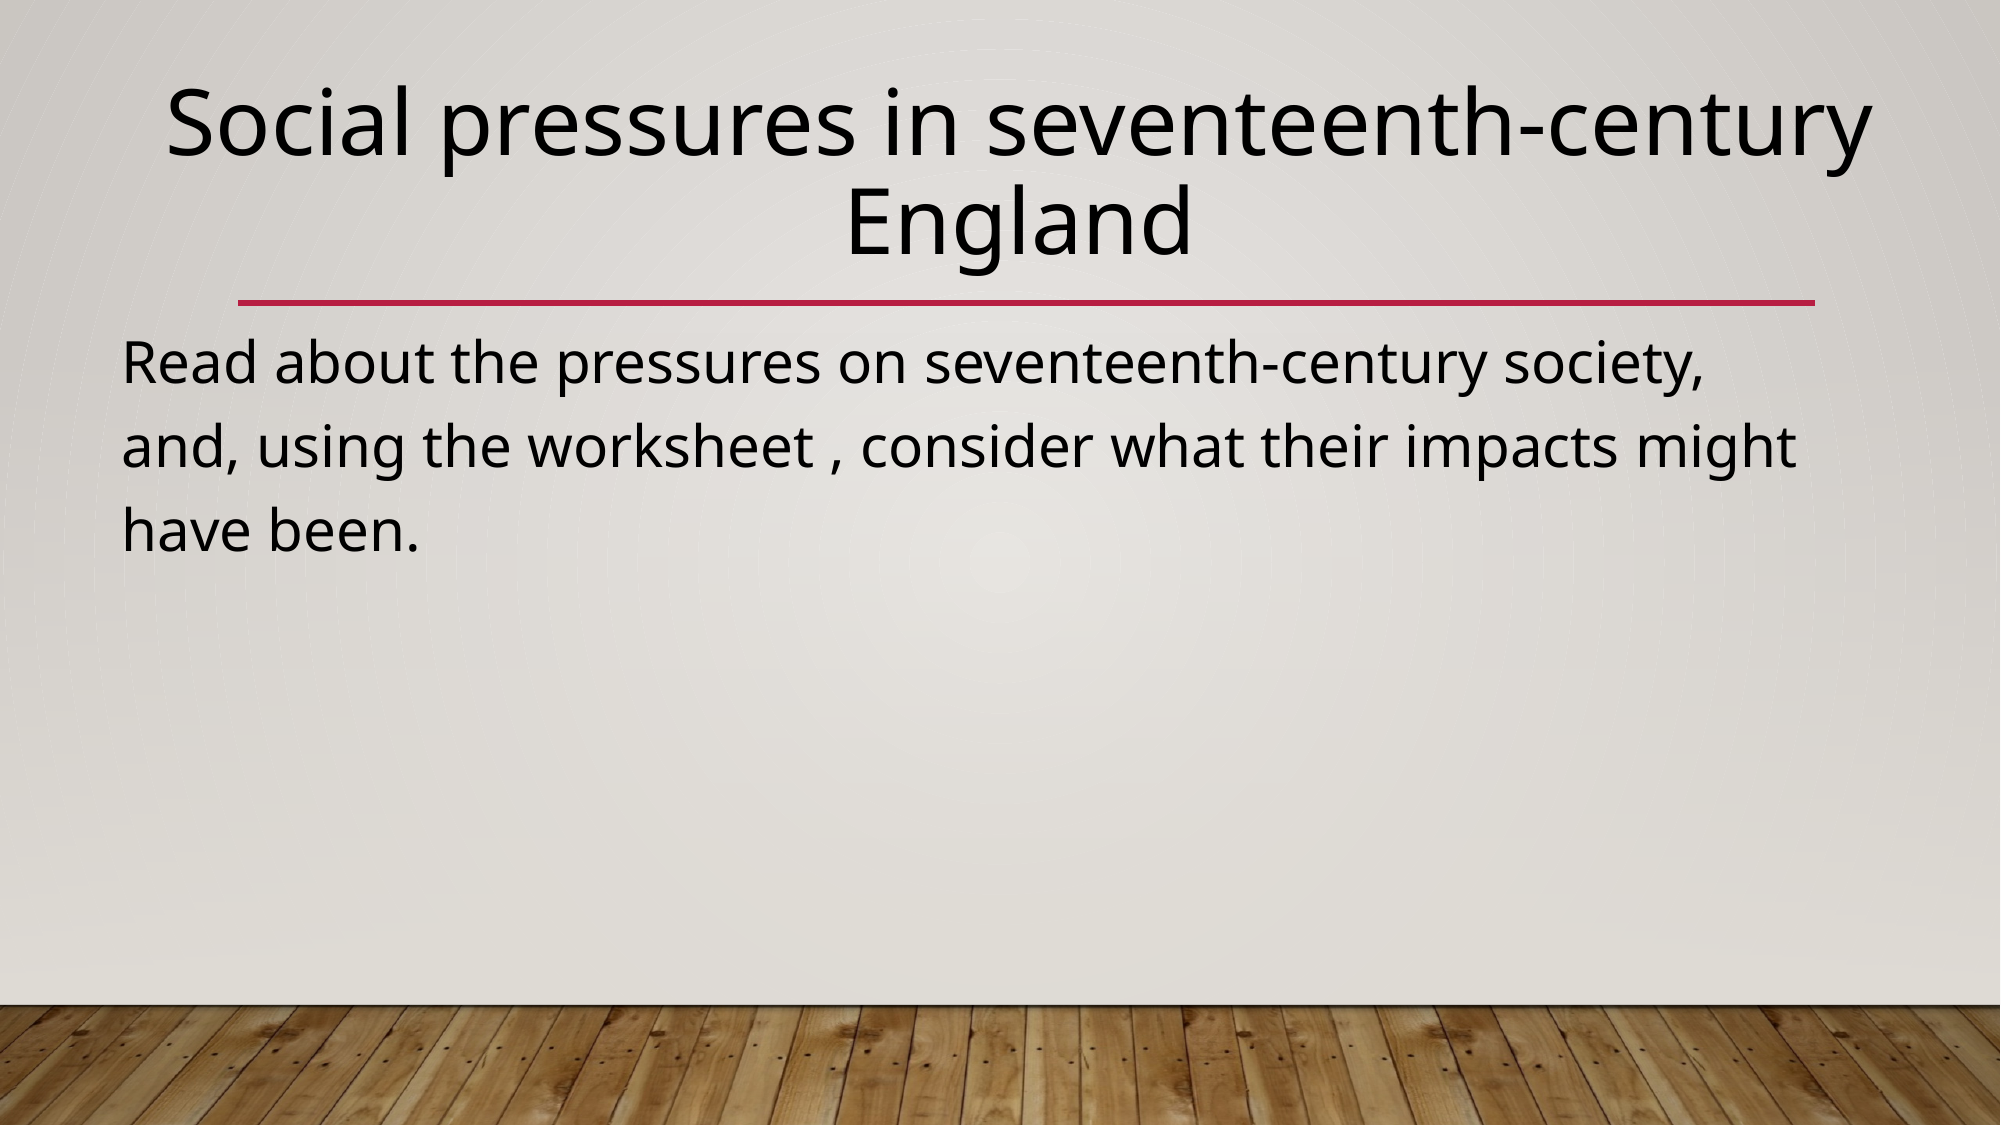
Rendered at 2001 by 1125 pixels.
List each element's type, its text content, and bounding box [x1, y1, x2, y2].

title Social pressures in seventeenth-century England [75, 68, 1966, 305]
picture [0, 1005, 2000, 1125]
list Read about the pressures on seventeenth-century society, and, using the worksheet , consider what their impacts might have been. [106, 304, 1814, 624]
